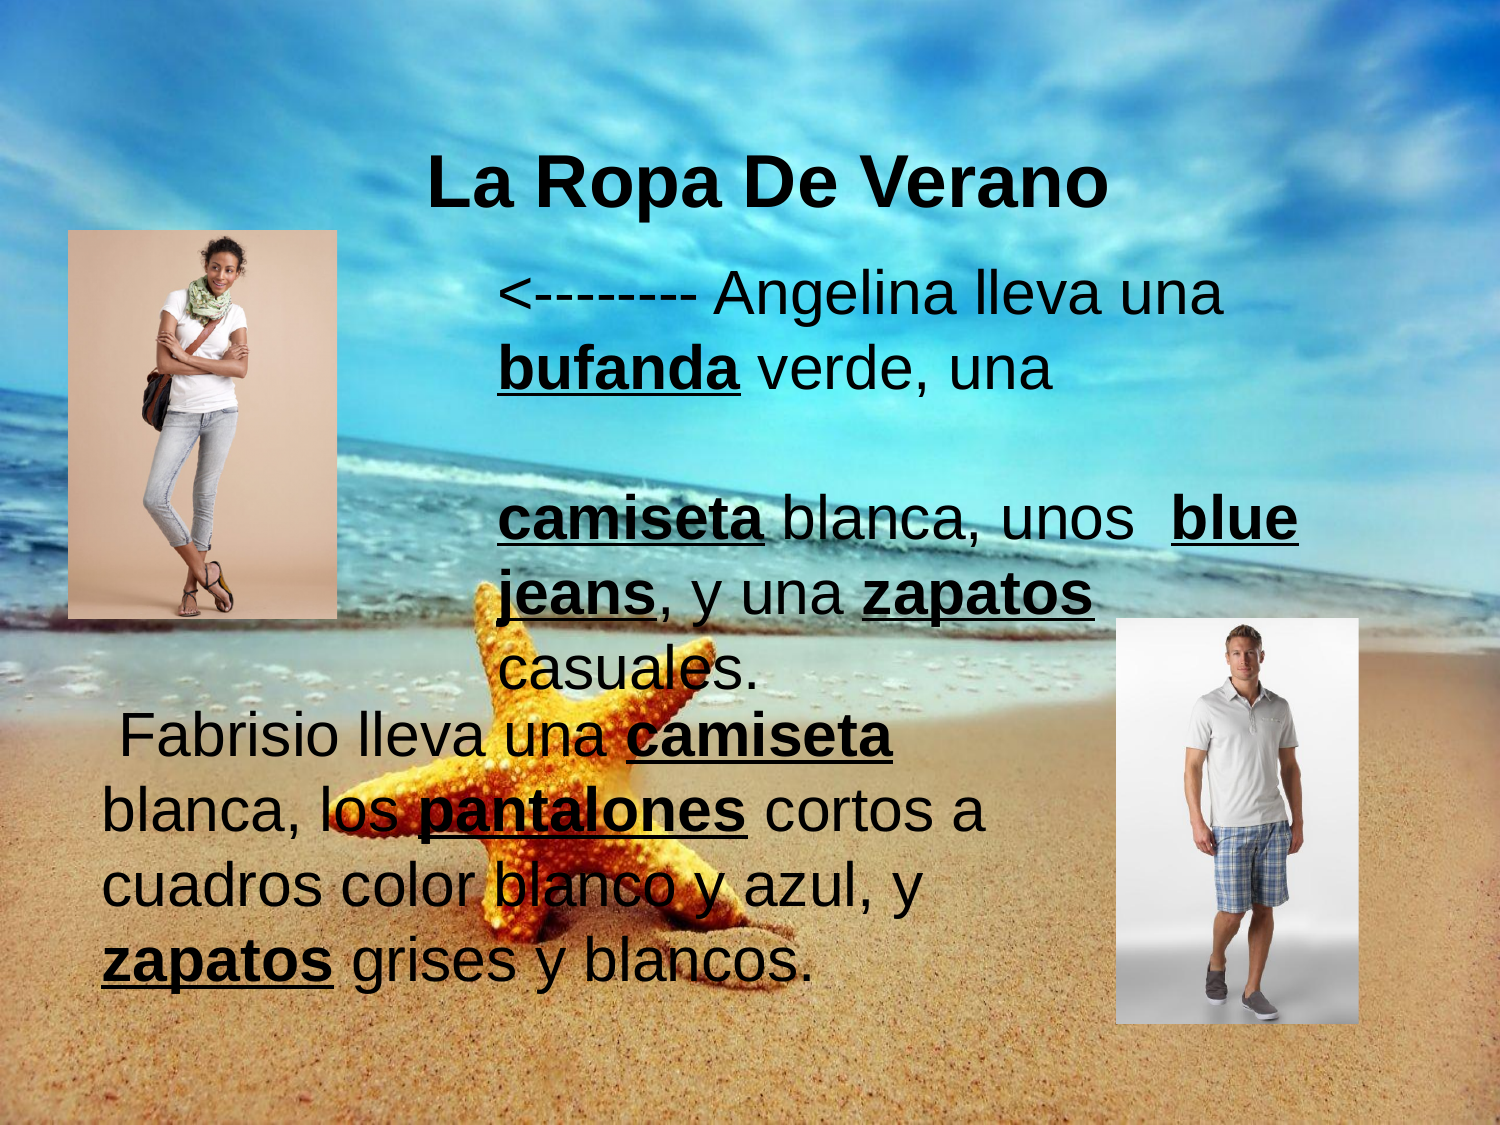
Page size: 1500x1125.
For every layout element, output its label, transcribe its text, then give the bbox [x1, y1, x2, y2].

picture [0, 0, 1500, 1125]
title La Ropa De Verano [74, 19, 1426, 238]
text_box Fabrisio lleva una camiseta blanca, los pantalones cortos a cuadros color blanco y azul, y zapatos grises y blancos. [86, 679, 1091, 1010]
text_box [68, 230, 338, 619]
list <-------- Angelina lleva una bufanda verde, una camiseta blanca, unos blue jeans, y una zapatos casuales. [482, 236, 1360, 906]
text_box [1116, 618, 1359, 1024]
